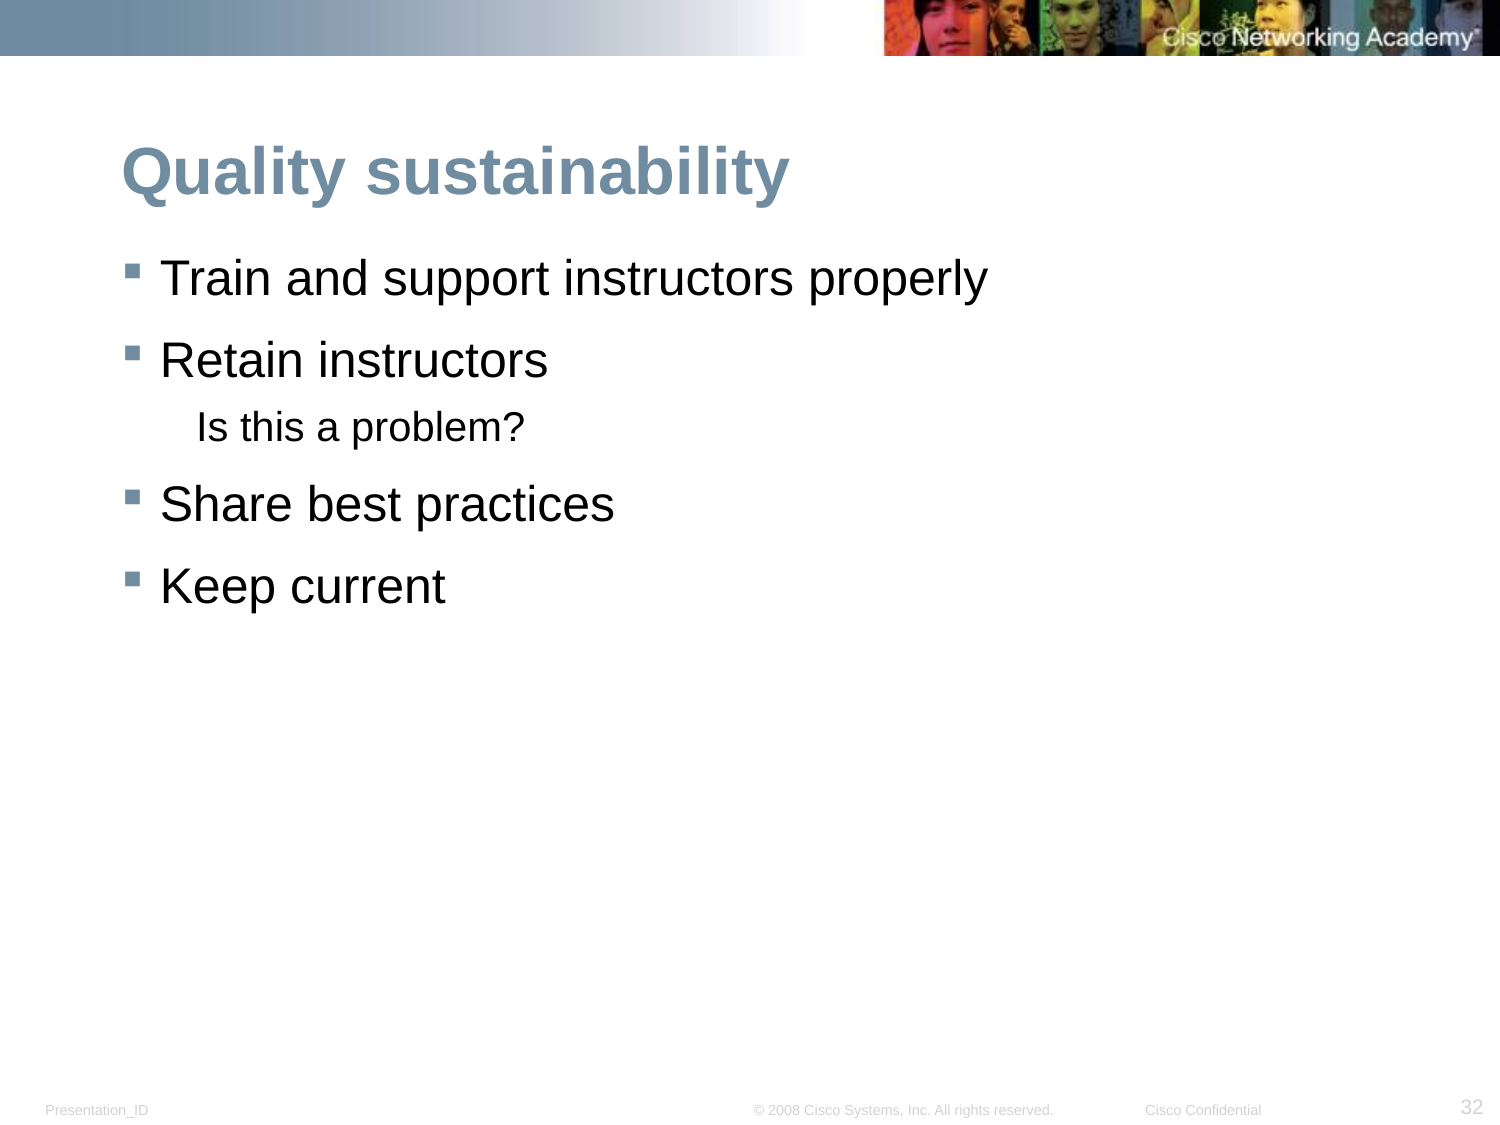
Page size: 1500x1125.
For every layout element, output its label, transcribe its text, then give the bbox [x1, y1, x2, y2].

picture [0, 0, 1500, 56]
list Train and support instructors properly Retain instructors Is this a problem? Share best practices Keep current [107, 243, 1411, 1071]
title Quality sustainability [107, 77, 1444, 216]
